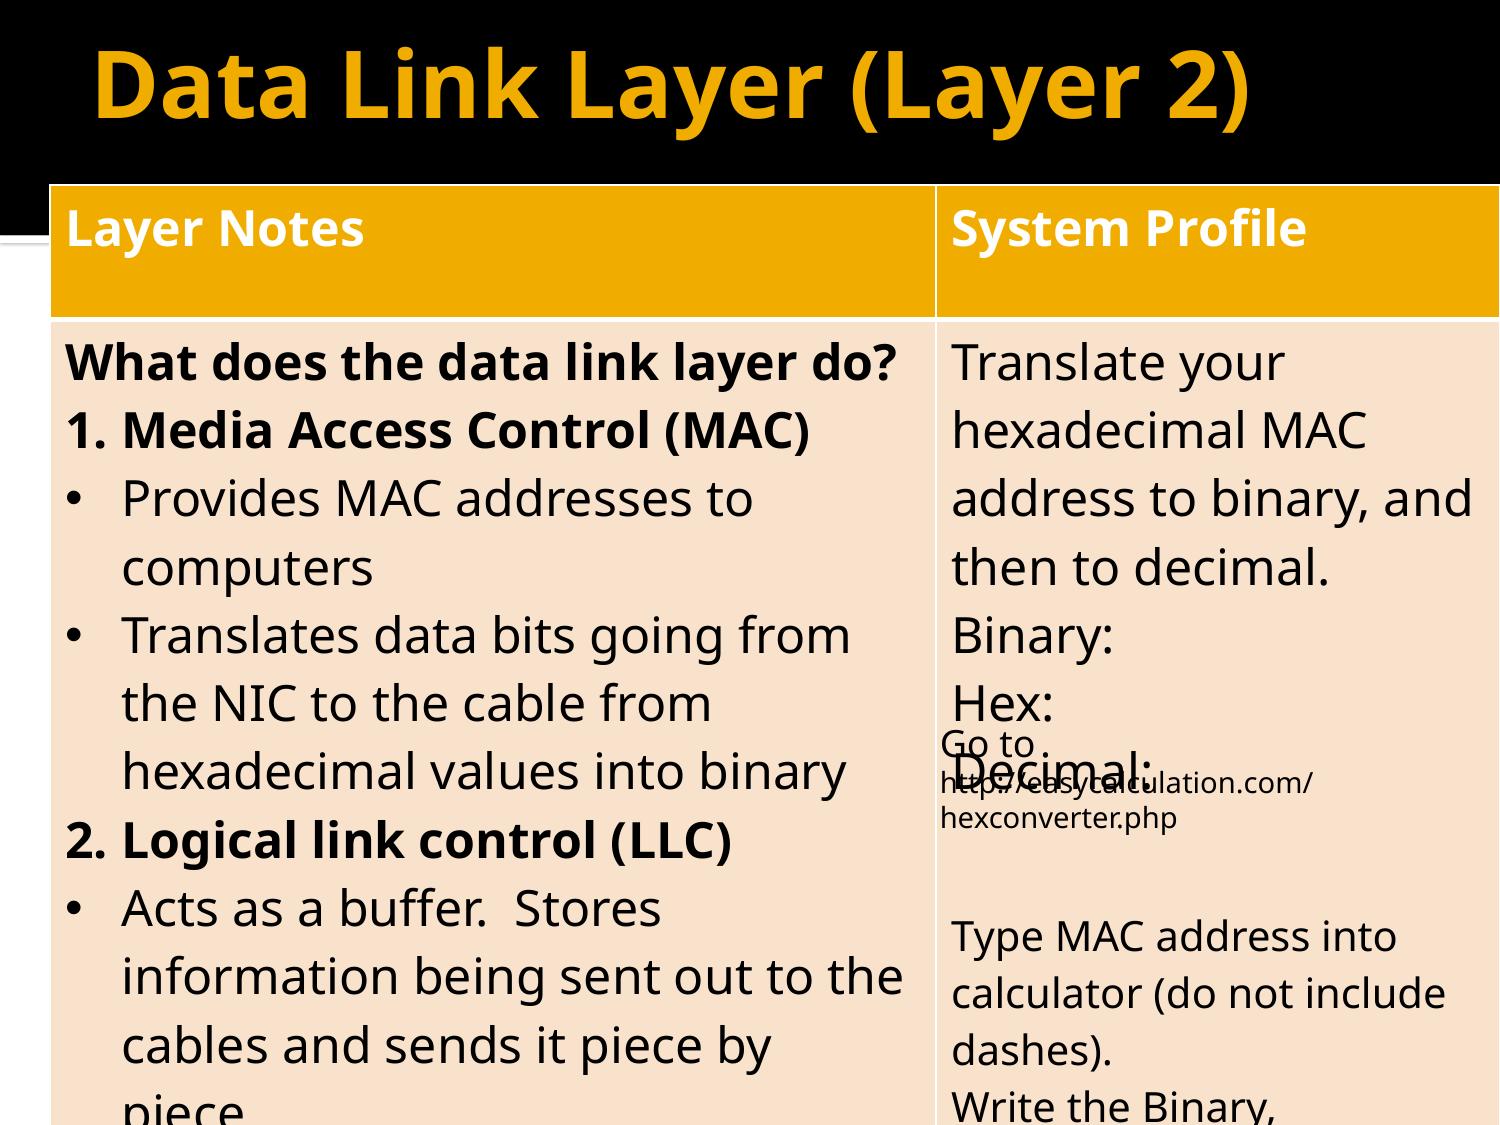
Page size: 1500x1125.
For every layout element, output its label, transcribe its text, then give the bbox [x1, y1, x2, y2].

table_header System Profile [937, 186, 1499, 317]
title Data Link Layer (Layer 2) [75, 0, 1425, 163]
table_cell Translate your hexadecimal MAC address to binary, and then to decimal. Binary: Hex: Decimal: Type MAC address into calculator (do not include dashes). Write the Binary, Hexadecimal and Decimal numbers above. [937, 322, 1499, 712]
table_header Layer Notes [51, 186, 935, 317]
table_cell Translate your hexadecimal MAC address to binary, and then to decimal. Binary: Hex: Decimal: Type MAC address into calculator (do not include dashes). Write the Binary, Hexadecimal and Decimal numbers above. [937, 888, 1499, 1125]
text_box Go to http://easycalculation.com/hexconverter.php [924, 712, 1500, 888]
table_cell What does the data link layer do? Media Access Control (MAC) Provides MAC addresses to computers Translates data bits going from the NIC to the cable from hexadecimal values into binary Logical link control (LLC) Acts as a buffer. Stores information being sent out to the cables and sends it piece by piece. Checks for errors in information being sent by using a checksum. [51, 322, 935, 1125]
